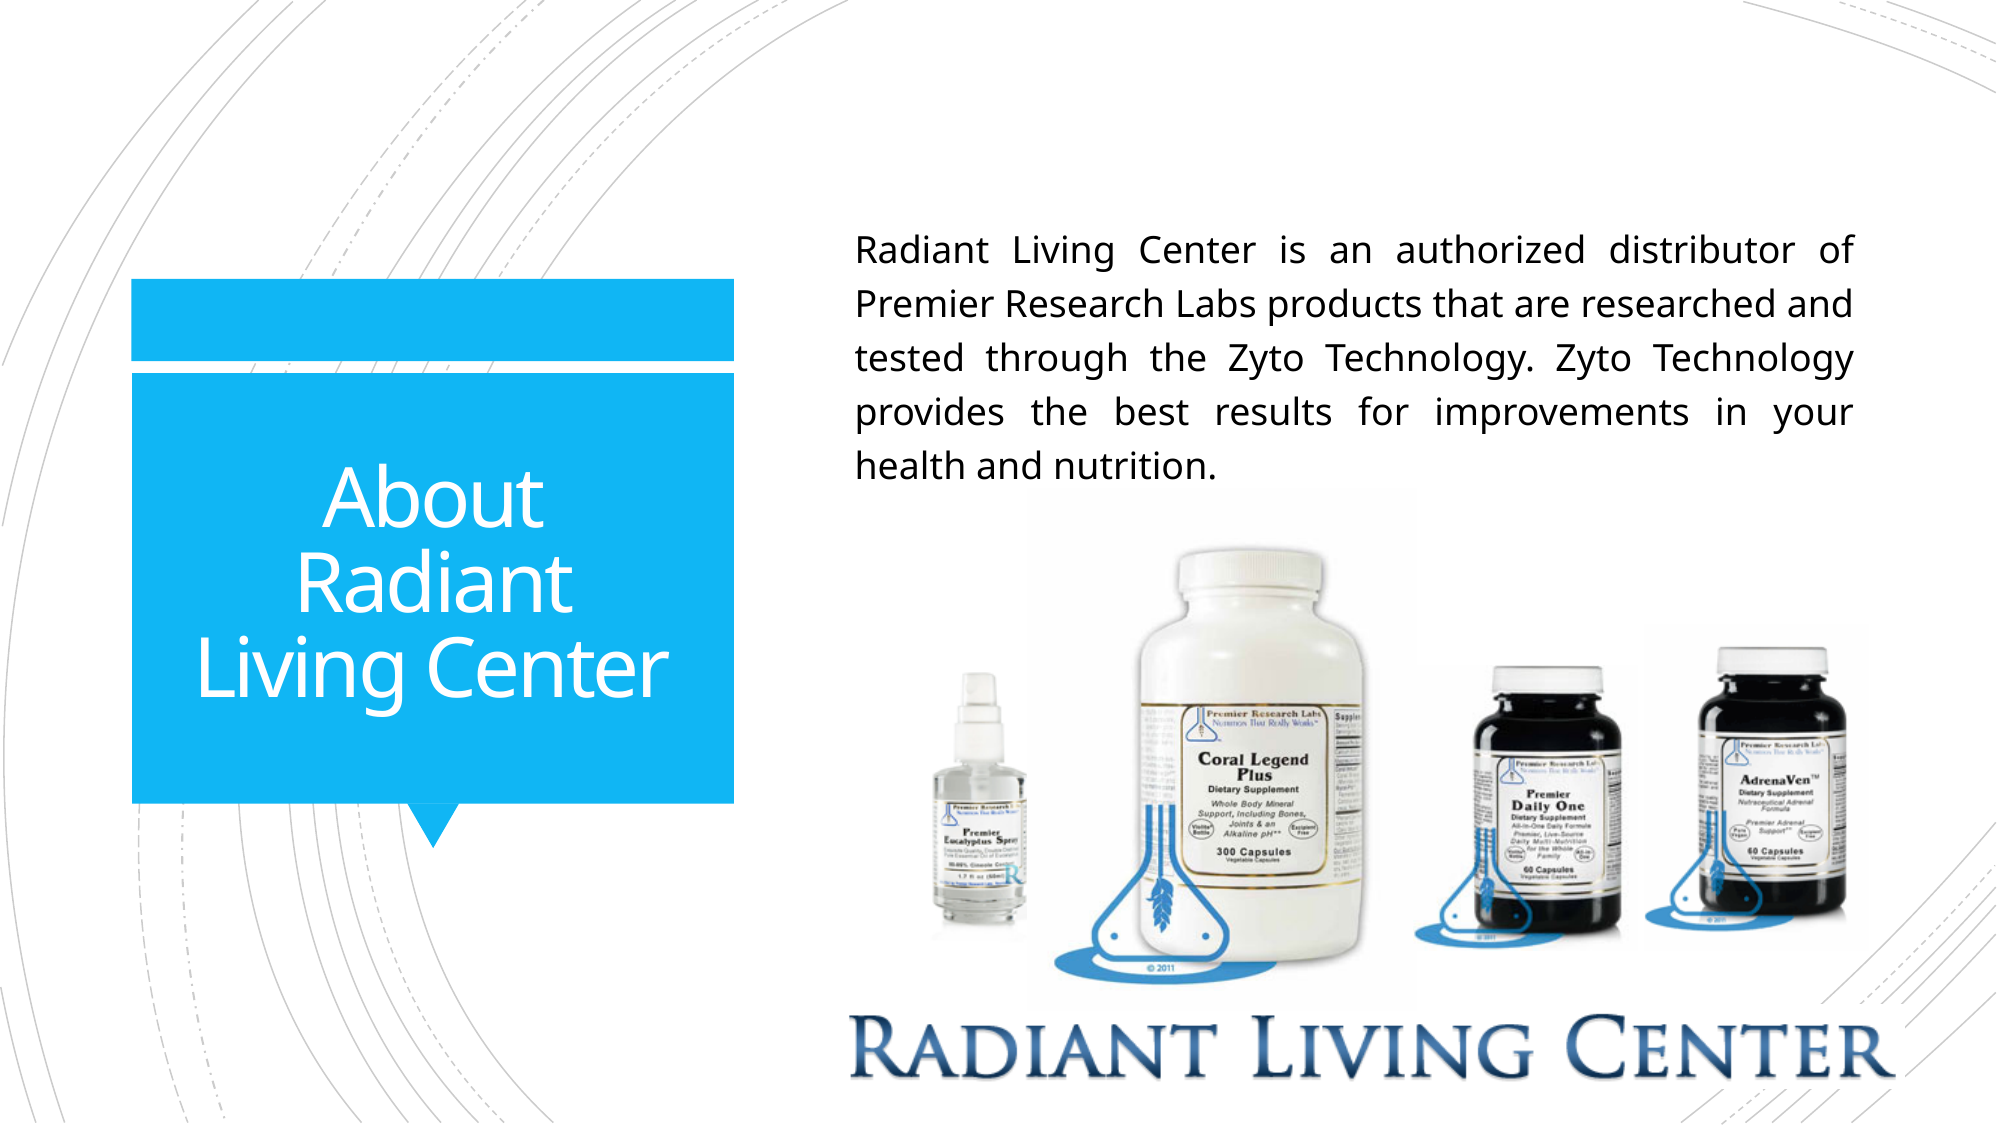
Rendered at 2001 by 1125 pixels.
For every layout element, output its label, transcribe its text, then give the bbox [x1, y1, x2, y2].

list Radiant Living Center is an authorized distributor of Premier Research Labs products that are researched and tested through the Zyto Technology. Zyto Technology provides the best results for improvements in your health and nutrition. [839, 167, 1871, 488]
title About Radiant Living Center [145, 385, 720, 789]
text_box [839, 488, 1906, 1089]
